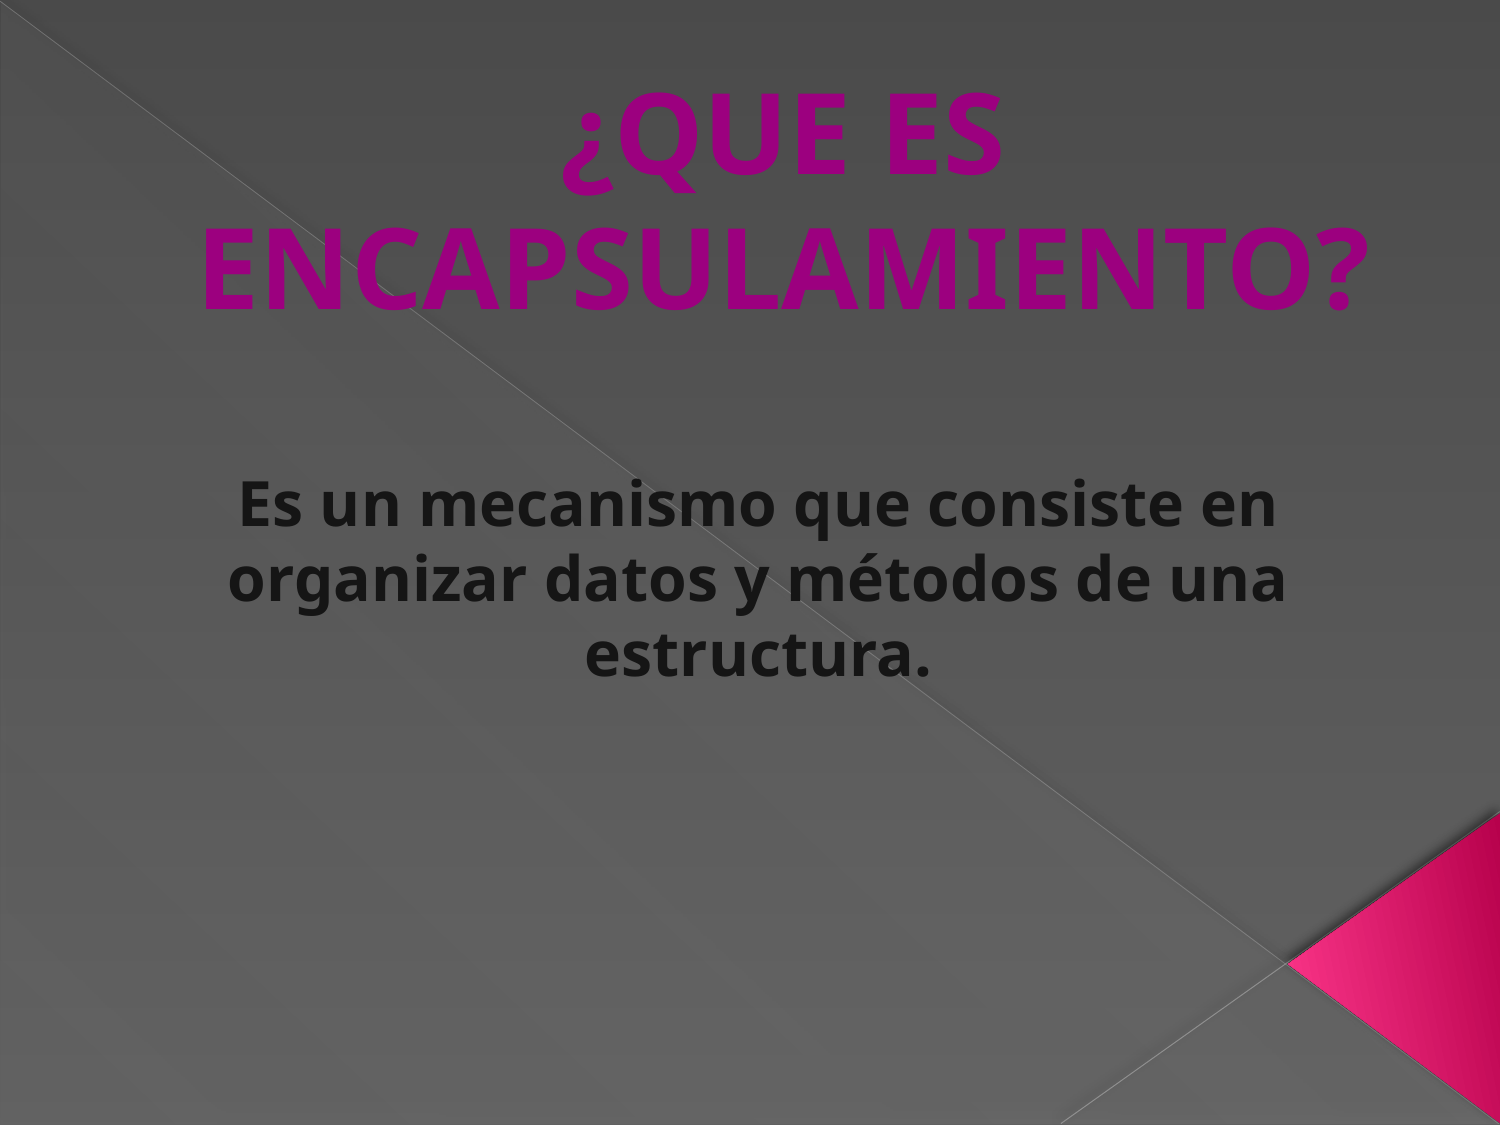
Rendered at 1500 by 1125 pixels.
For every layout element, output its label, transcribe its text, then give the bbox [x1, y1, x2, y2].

subtitle Es un mecanismo que consiste en organizar datos y métodos de una estructura. [100, 456, 1423, 744]
text_box ¿QUE ES ENCAPSULAMIENTO? [0, 54, 1500, 340]
